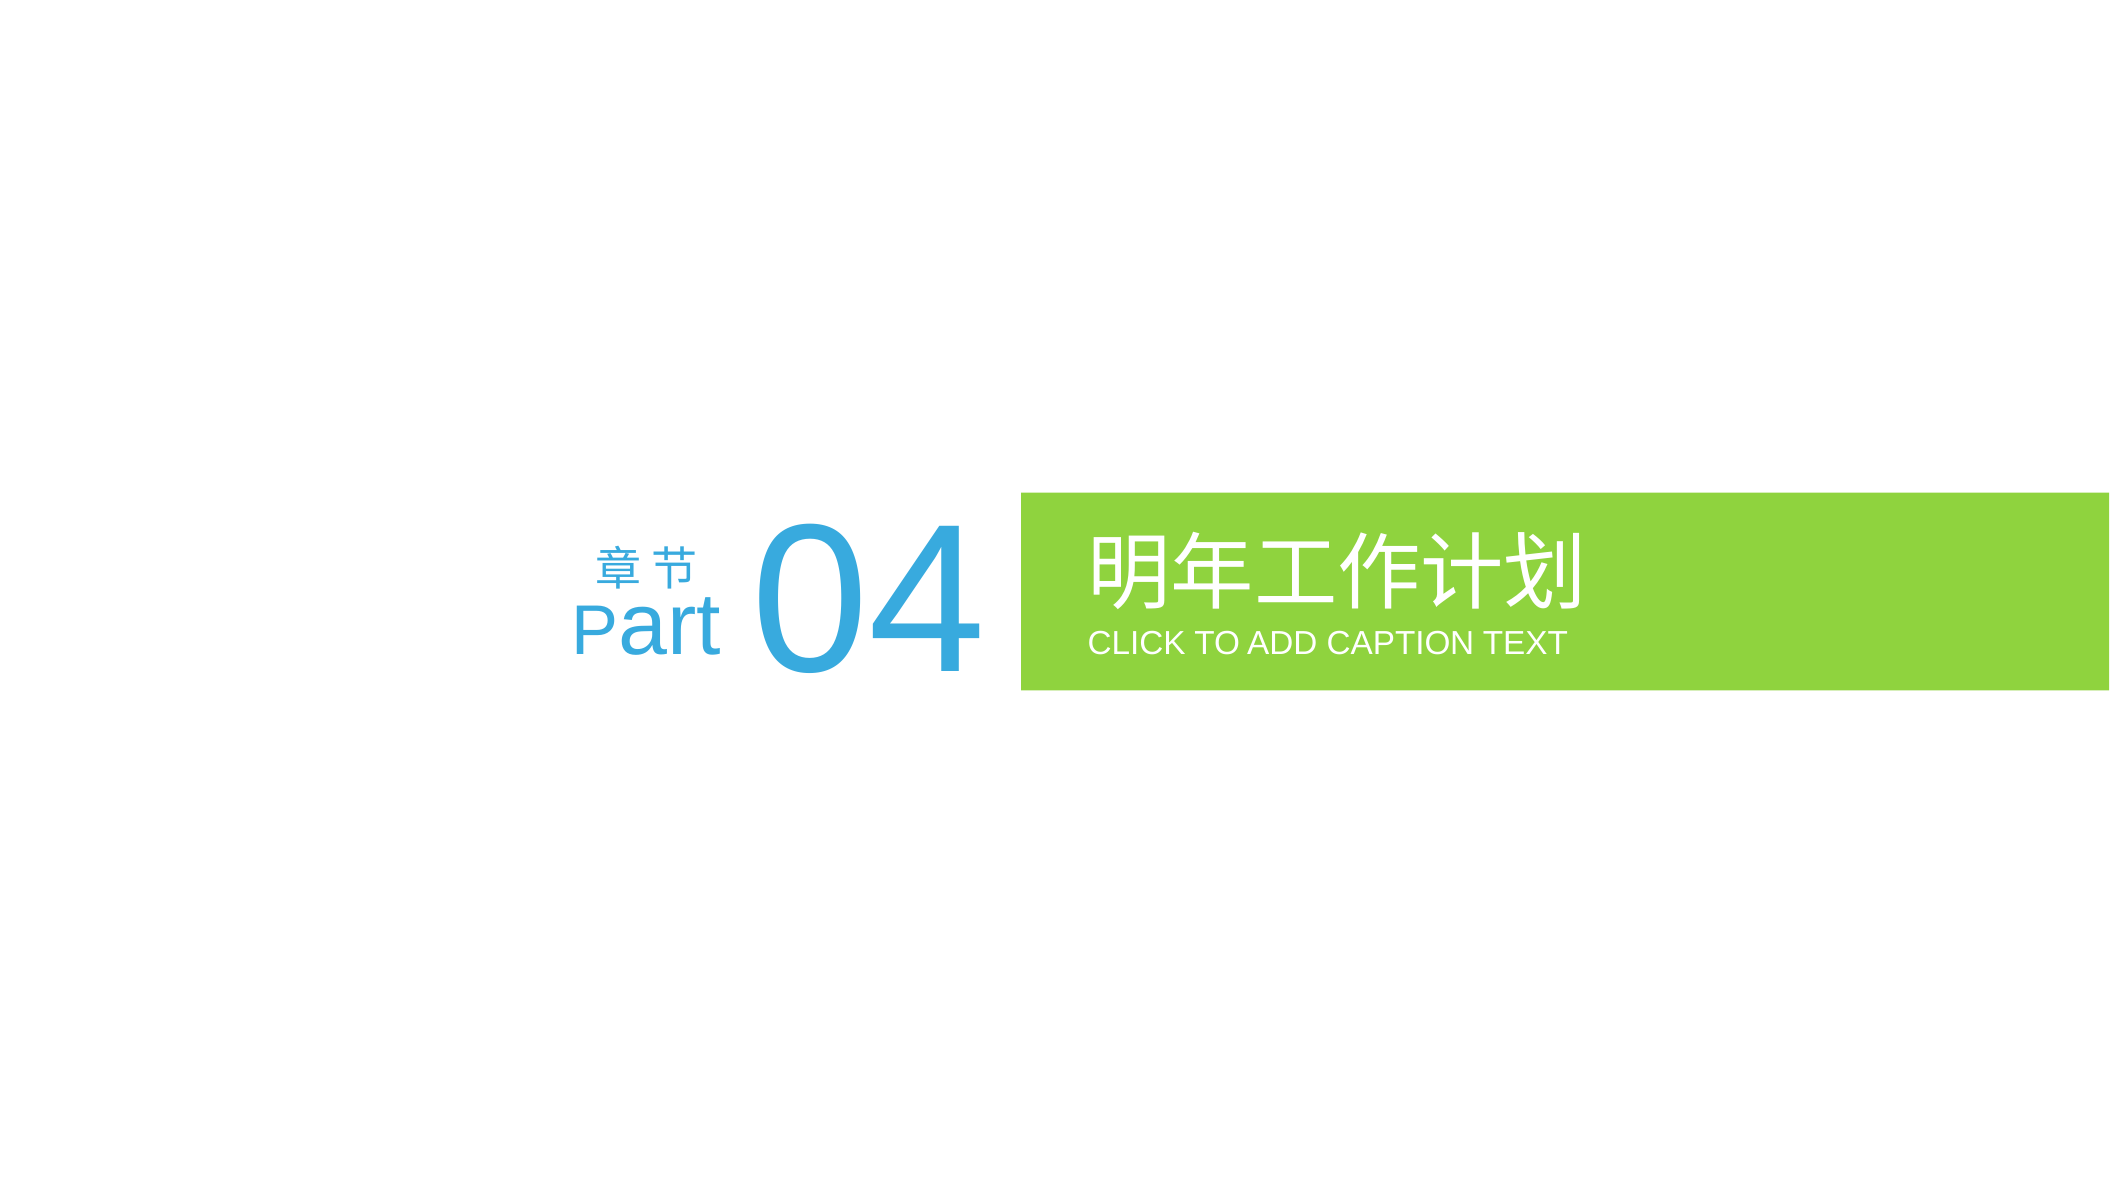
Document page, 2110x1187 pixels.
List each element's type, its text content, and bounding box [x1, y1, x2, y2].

text_box [1021, 492, 2110, 691]
text_box 04 [751, 460, 986, 714]
text_box 明年工作计划 [1087, 530, 1787, 621]
text_box CLICK TO ADD CAPTION TEXT [1087, 625, 1787, 662]
text_box 章 节 [595, 539, 698, 595]
text_box Part [571, 566, 722, 673]
